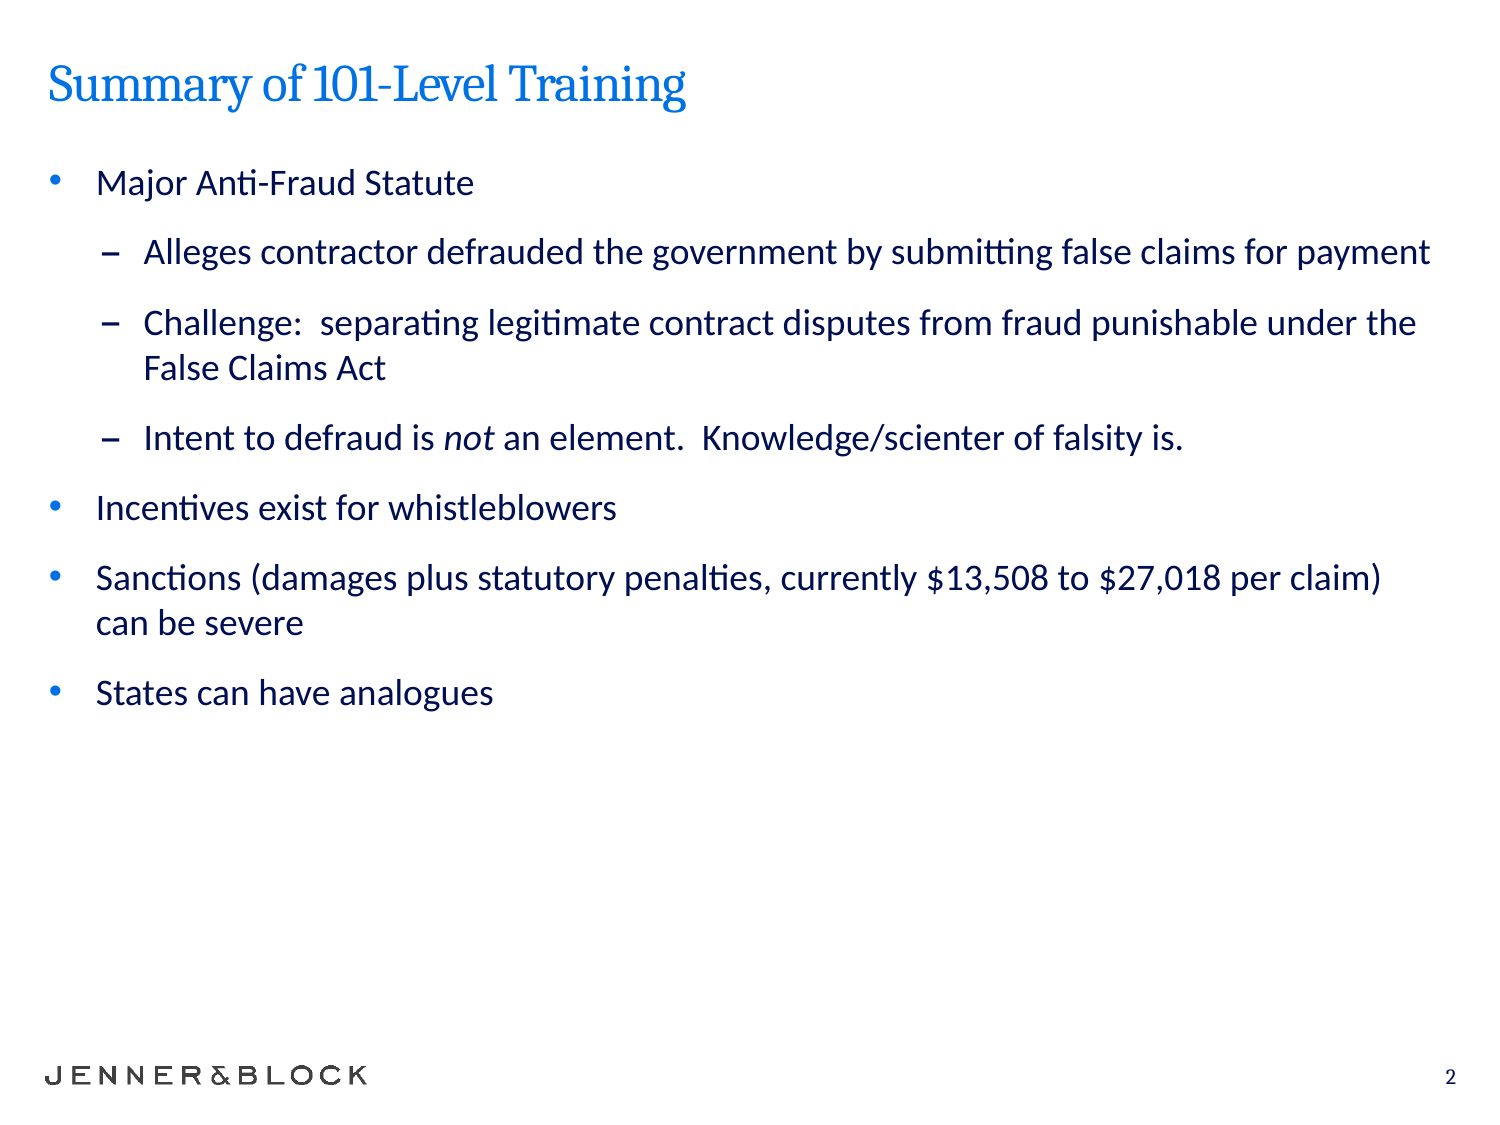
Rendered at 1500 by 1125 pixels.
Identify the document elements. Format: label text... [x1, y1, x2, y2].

title Summary of 101-Level Training [49, 40, 1450, 120]
list Major Anti-Fraud Statute Alleges contractor defrauded the government by submitting false claims for payment Challenge: separating legitimate contract disputes from fraud punishable under the False Claims Act Intent to defraud is not an element. Knowledge/scienter of falsity is. Incentives exist for whistleblowers Sanctions (damages plus statutory penalties, currently $13,508 to $27,018 per claim) can be severe States can have analogues [48, 149, 1450, 1025]
